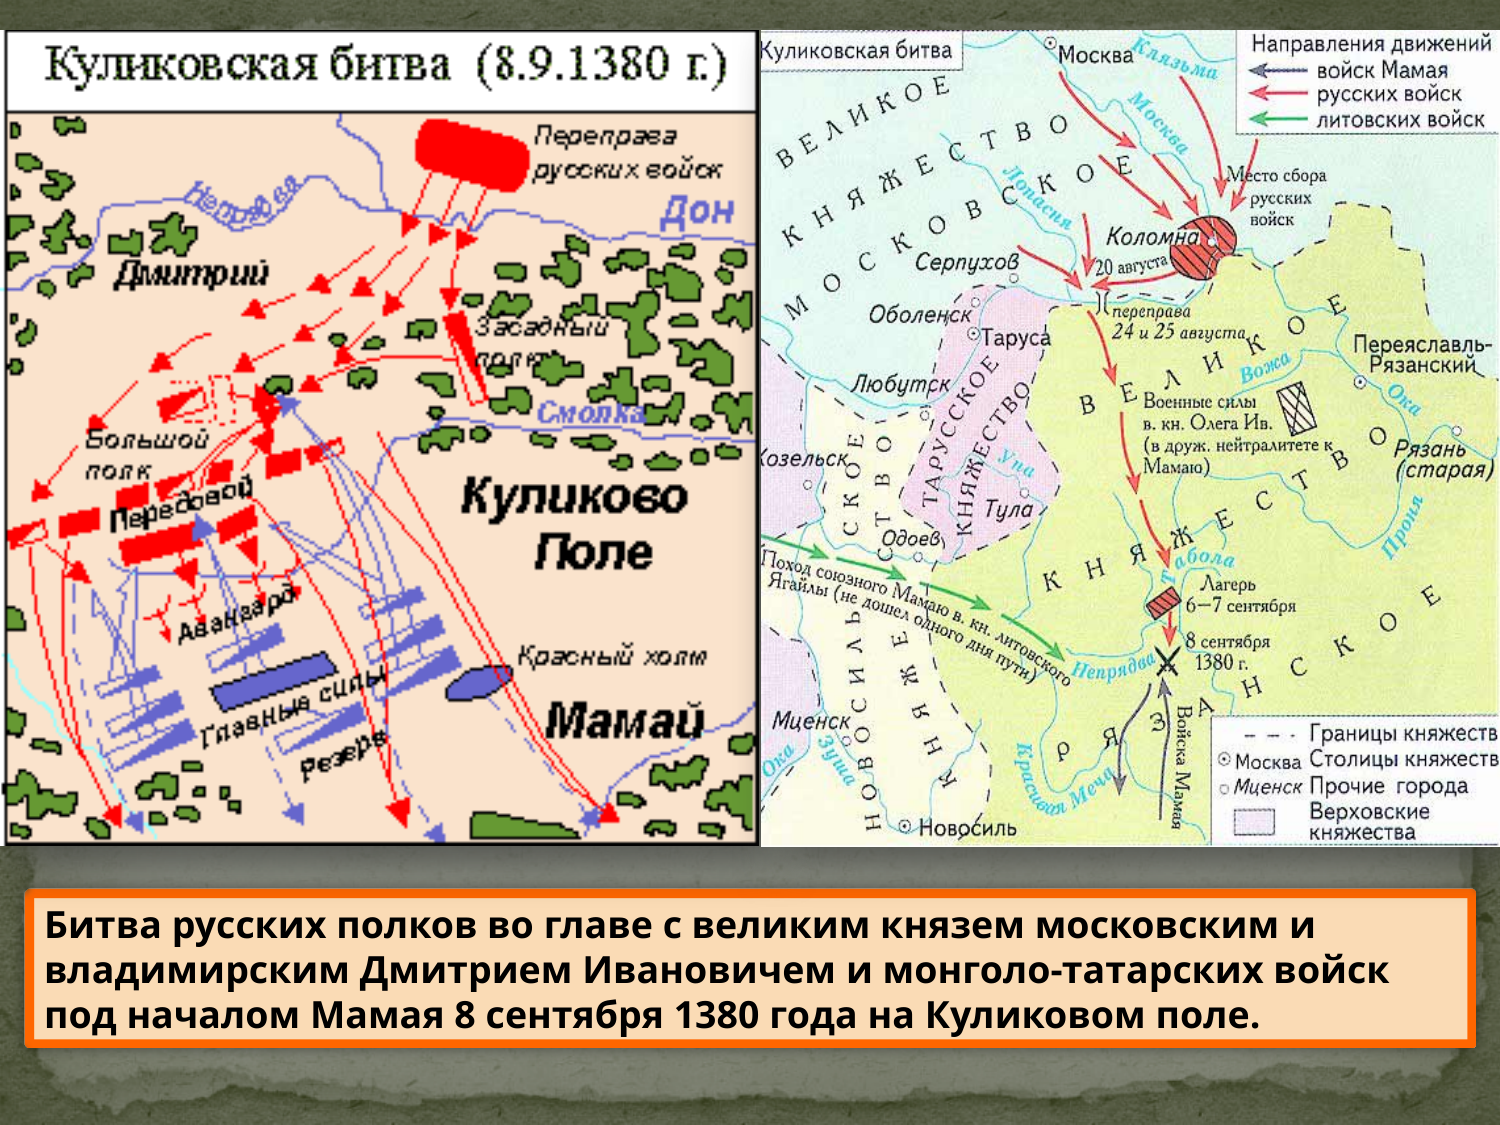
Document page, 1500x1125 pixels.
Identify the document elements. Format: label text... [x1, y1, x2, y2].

picture [761, 30, 1500, 847]
text_box Битва русских полков во главе с великим князем московским и владимирским Дмитрием Ивановичем и монголо-татарских войск под началом Мамая 8 сентября 1380 года на Куликовом поле. [29, 895, 1471, 1043]
picture [0, 30, 759, 846]
